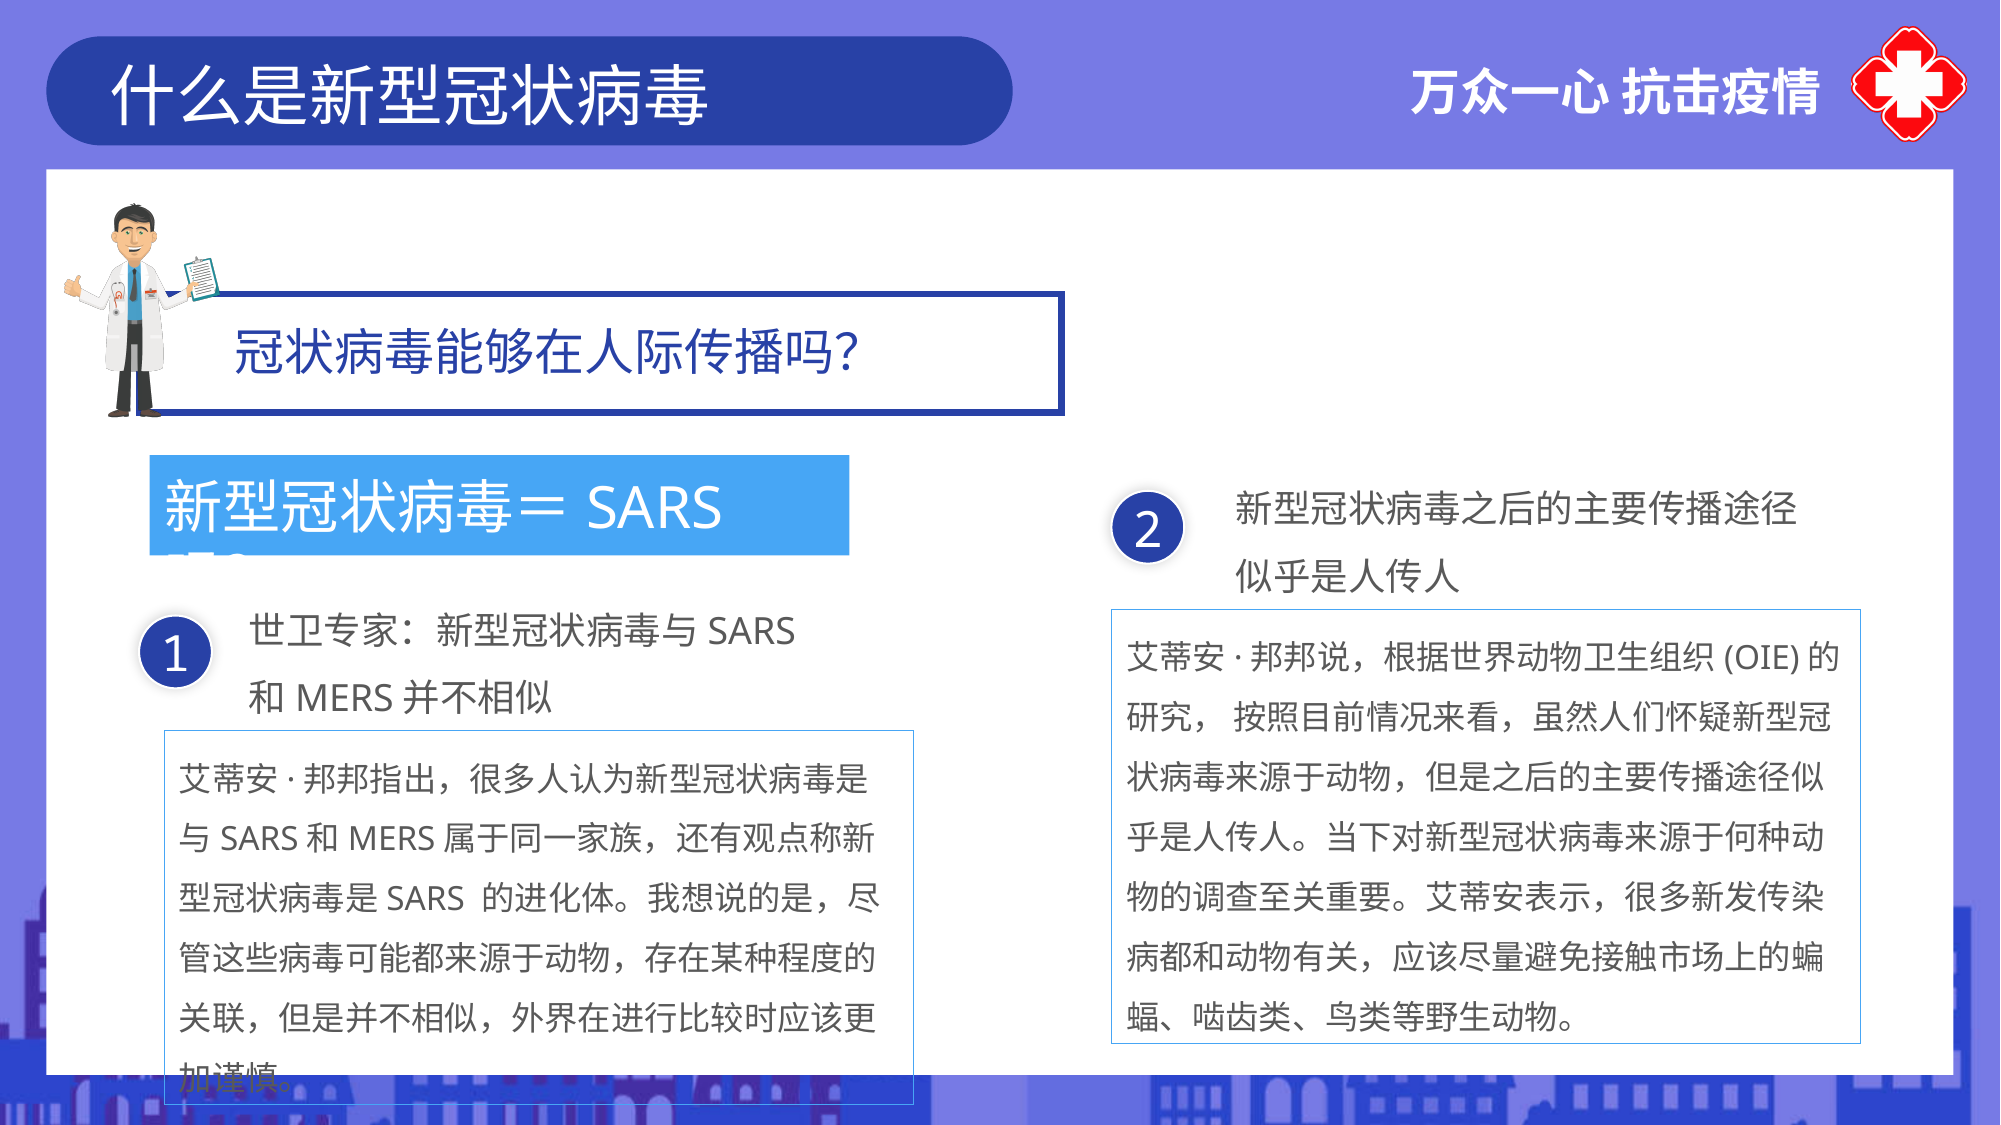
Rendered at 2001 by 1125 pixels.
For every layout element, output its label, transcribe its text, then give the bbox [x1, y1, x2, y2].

text_box 新型冠状病毒＝SARS吗？ [149, 462, 789, 618]
text_box 2 [1111, 490, 1185, 564]
text_box 艾蒂安·邦邦说，根据世界动物卫生组织(OIE)的研究， 按照目前情况来看，虽然人们怀疑新型冠状病毒来源于动物，但是之后的主要传播途径似乎是人传人。当下对新型冠状病毒来源于何种动物的调查至关重要。艾蒂安表示，很多新发传染病都和动物有关，应该尽量避免接触市场上的蝙蝠、啮齿类、鸟类等野生动物。 [1111, 609, 1861, 1044]
text_box 什么是新型冠状病毒 [94, 45, 965, 141]
text_box [148, 454, 850, 556]
text_box 艾蒂安·邦邦指出，很多人认为新型冠状病毒是与SARS和MERS属于同一家族，还有观点称新型冠状病毒是SARS 的进化体。我想说的是，尽管这些病毒可能都来源于动物，存在某种程度的关联，但是并不相似，外界在进行比较时应该更加谨慎。 [164, 730, 914, 1105]
text_box 世卫专家：新型冠状病毒与SARS和MERS并不相似 [234, 576, 836, 727]
text_box 冠状病毒能够在人际传播吗？ [220, 312, 1020, 388]
picture [0, 0, 2000, 1125]
text_box 1 [139, 615, 212, 689]
text_box [220, 293, 1063, 413]
text_box 新型冠状病毒之后的主要传播途径似乎是人传人 [1221, 455, 1823, 605]
text_box [45, 35, 1014, 147]
